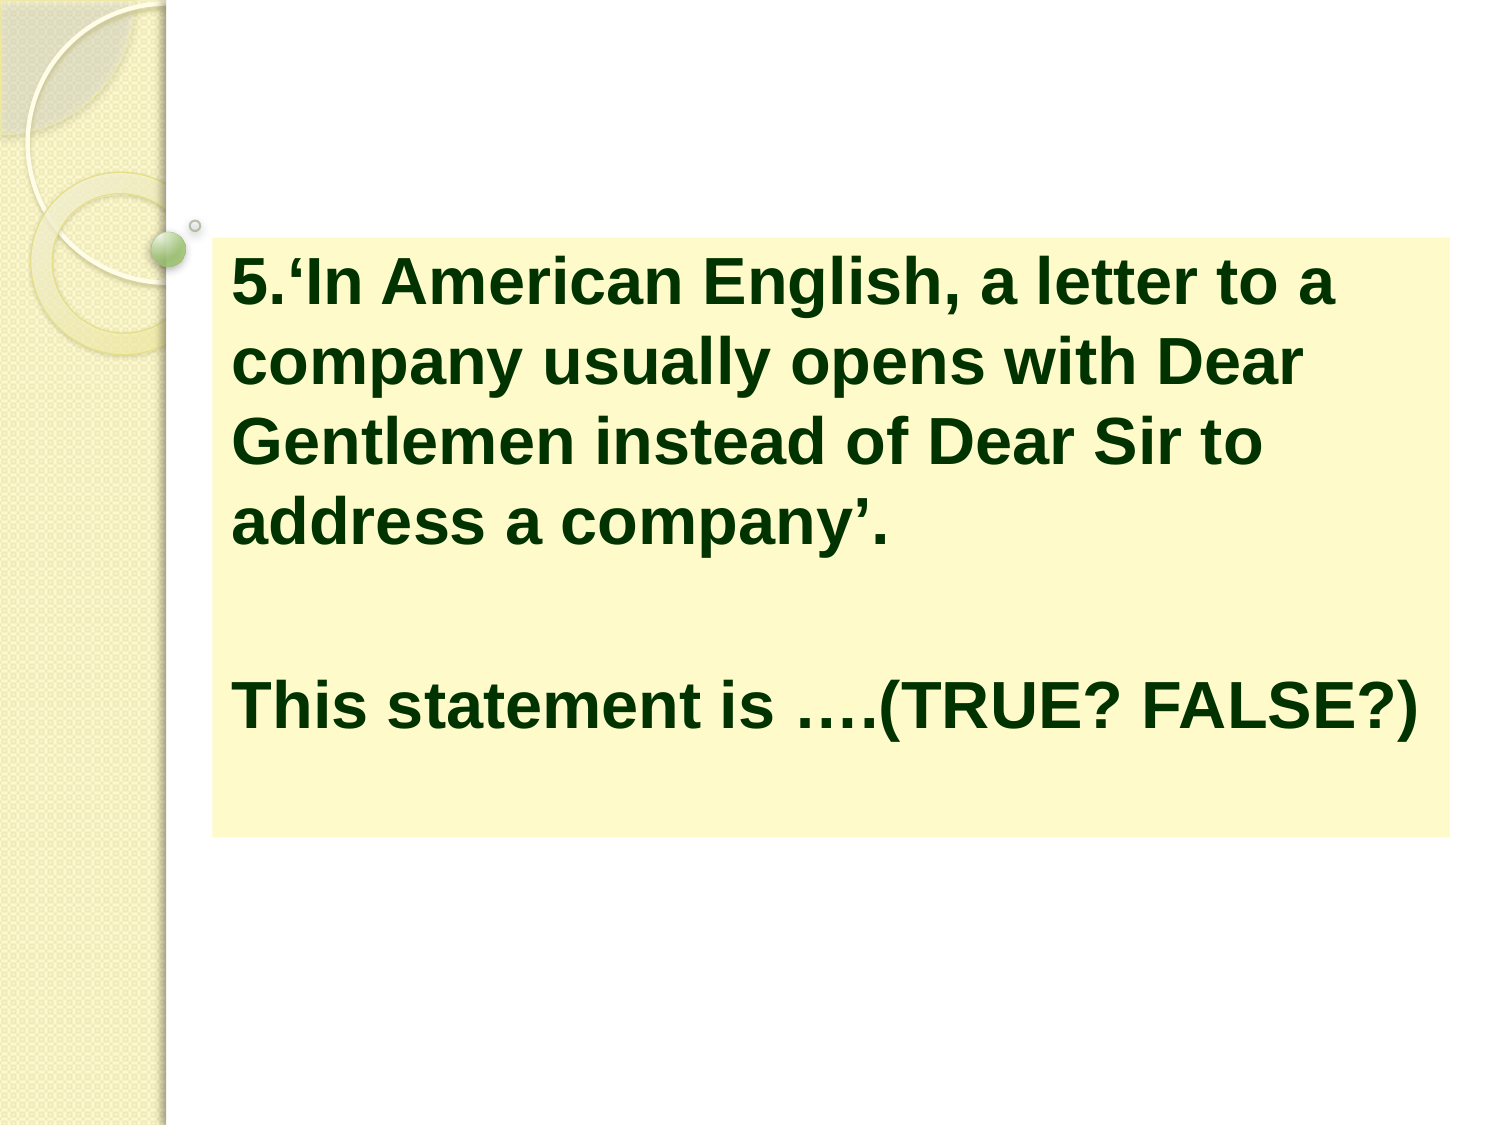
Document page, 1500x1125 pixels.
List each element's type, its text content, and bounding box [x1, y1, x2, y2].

subtitle 5.‘In American English, a letter to a company usually opens with Dear Gentlemen instead of Dear Sir to address a company’. This statement is ….(TRUE? FALSE?) [212, 237, 1450, 838]
